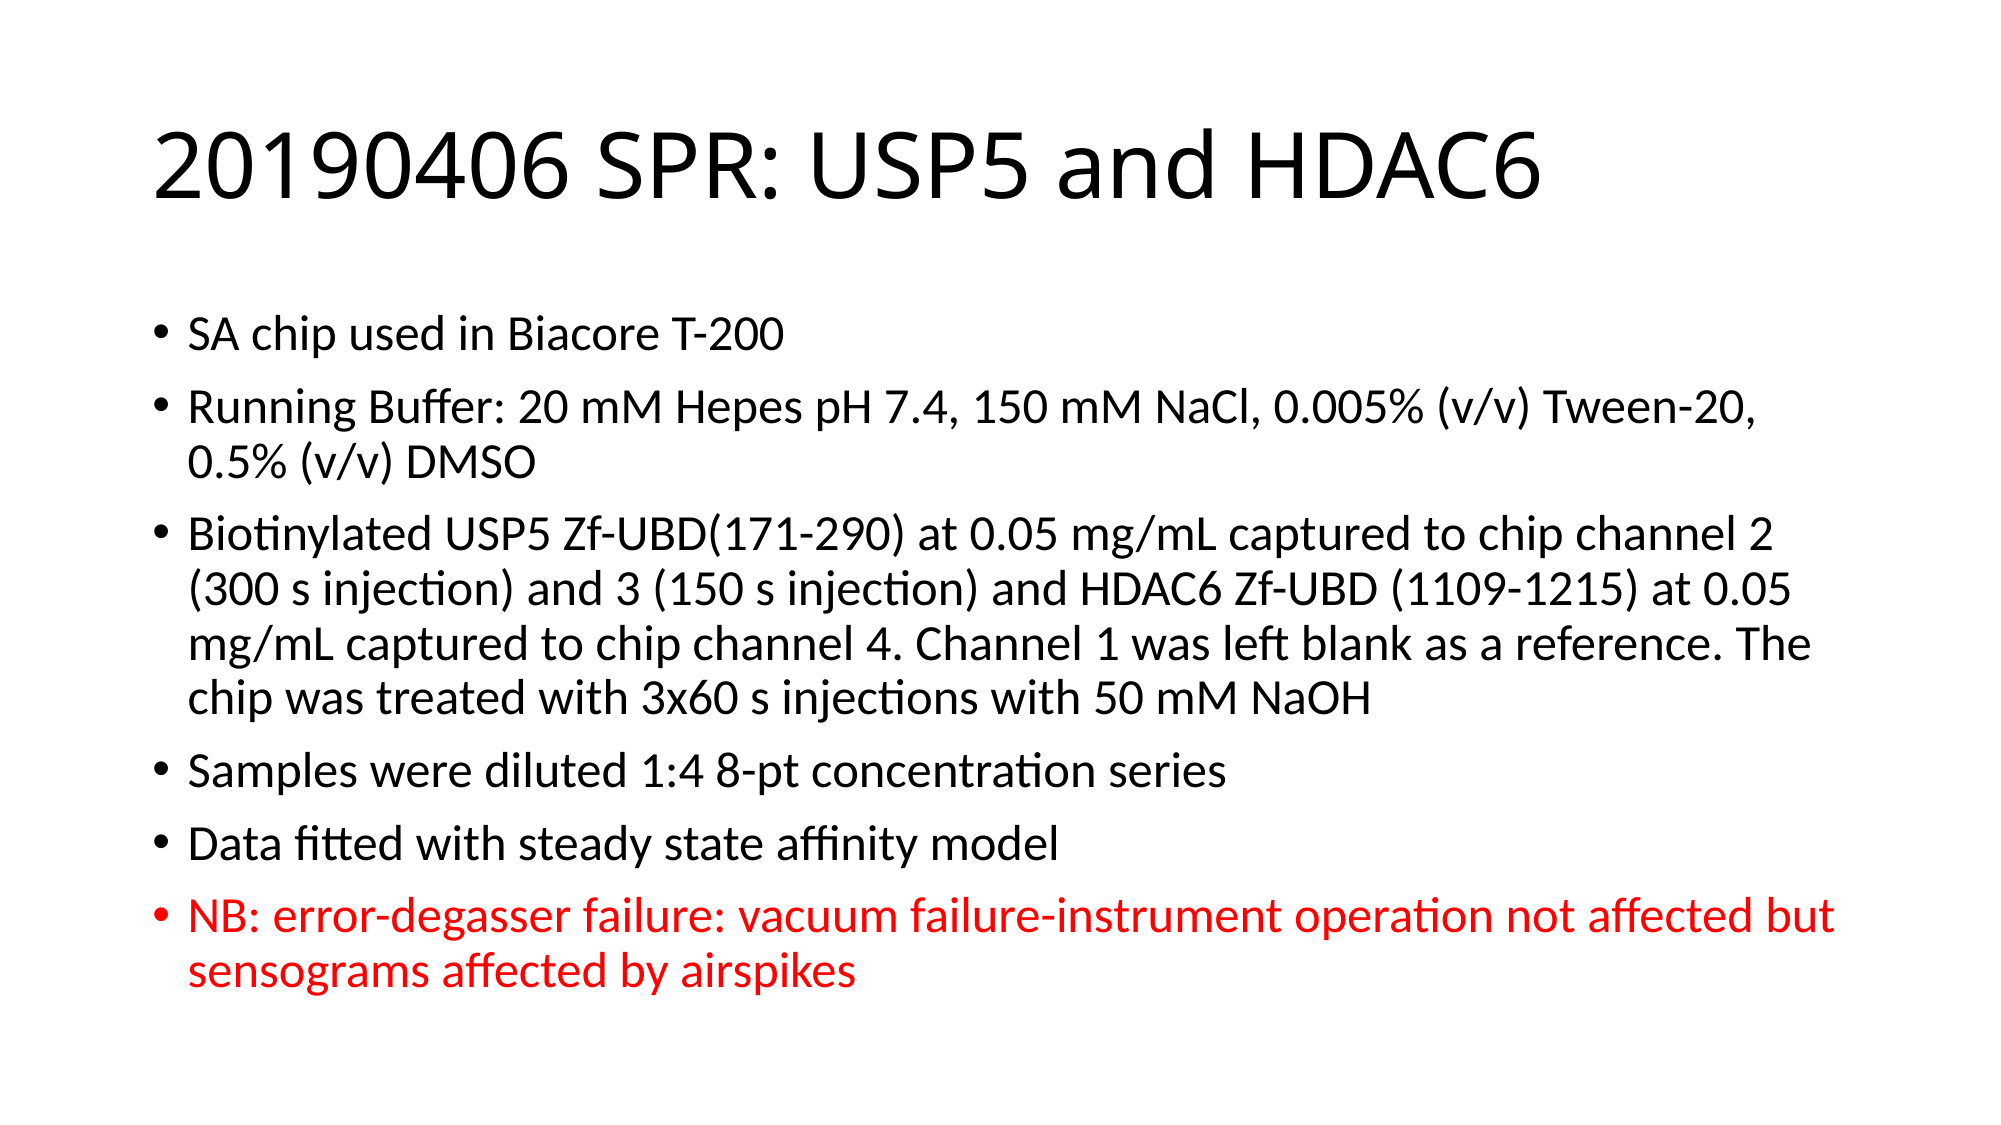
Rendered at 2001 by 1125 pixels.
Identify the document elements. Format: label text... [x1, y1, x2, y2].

title 20190406 SPR: USP5 and HDAC6 [137, 59, 1863, 278]
list SA chip used in Biacore T-200 Running Buffer: 20 mM Hepes pH 7.4, 150 mM NaCl, 0.005% (v/v) Tween-20, 0.5% (v/v) DMSO Biotinylated USP5 Zf-UBD(171-290) at 0.05 mg/mL captured to chip channel 2 (300 s injection) and 3 (150 s injection) and HDAC6 Zf-UBD (1109-1215) at 0.05 mg/mL captured to chip channel 4. Channel 1 was left blank as a reference. The chip was treated with 3x60 s injections with 50 mM NaOH Samples were diluted 1:4 8-pt concentration series Data fitted with steady state affinity model NB: error-degasser failure: vacuum failure-instrument operation not affected but sensograms affected by airspikes [137, 299, 1863, 1014]
